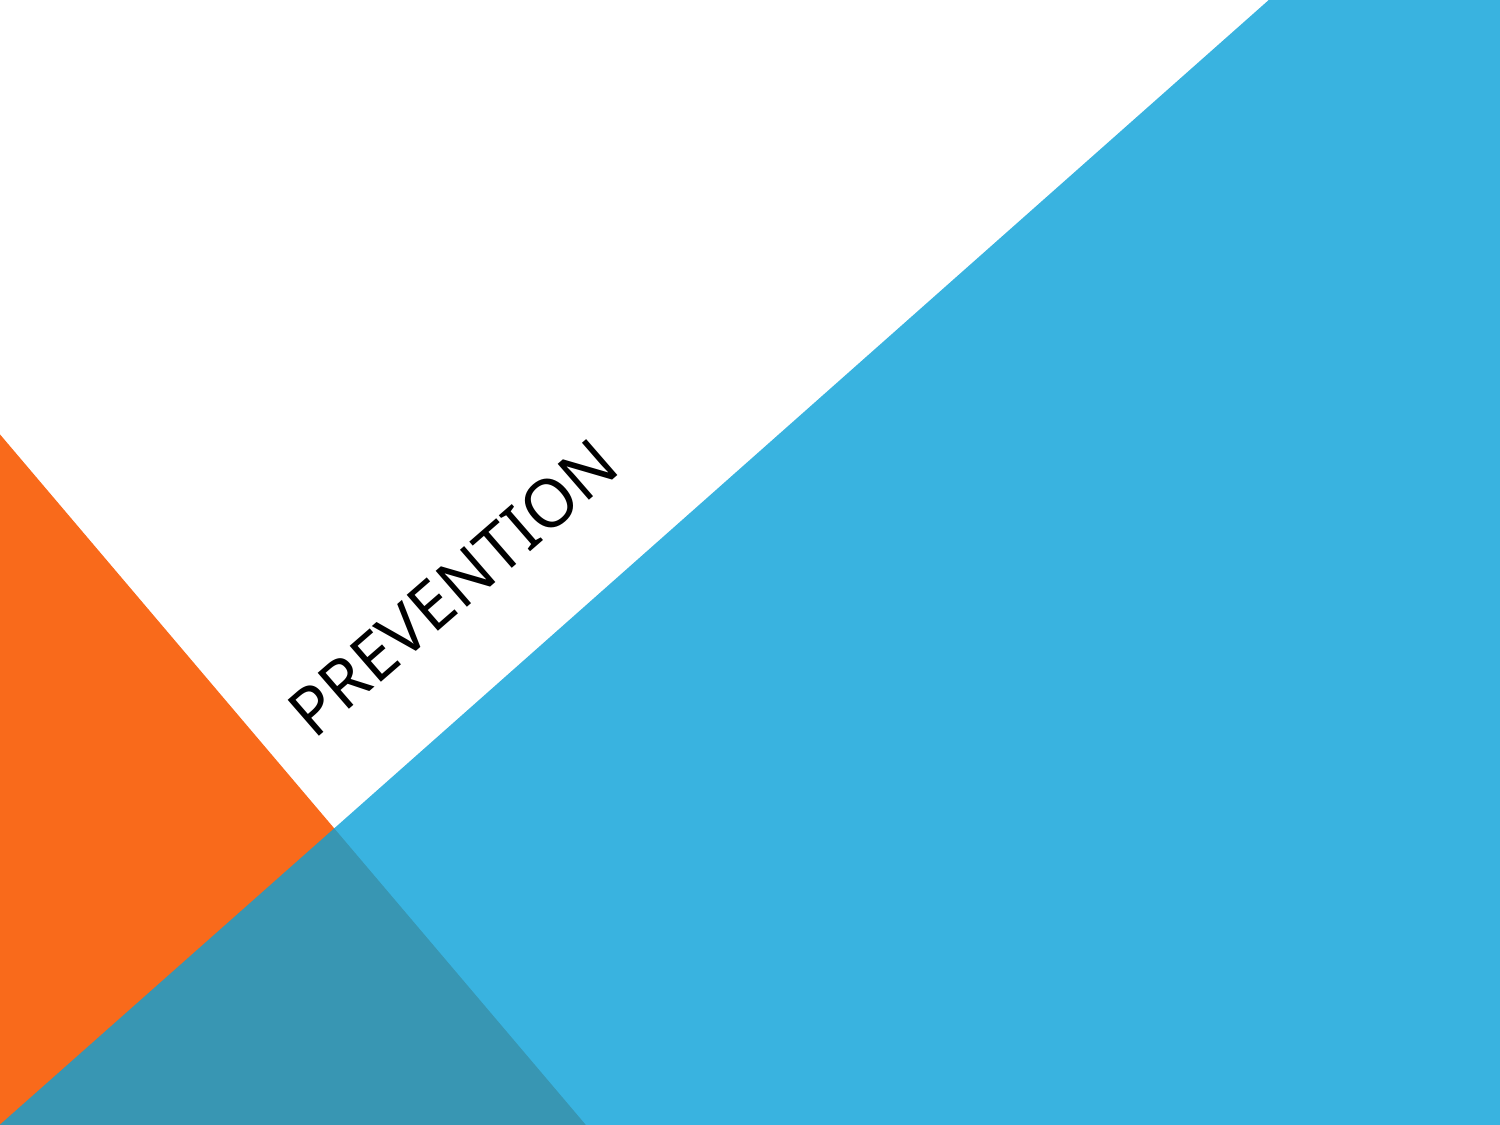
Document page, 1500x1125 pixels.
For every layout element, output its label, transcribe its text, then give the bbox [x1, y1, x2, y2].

title prevention [182, 4, 1012, 762]
